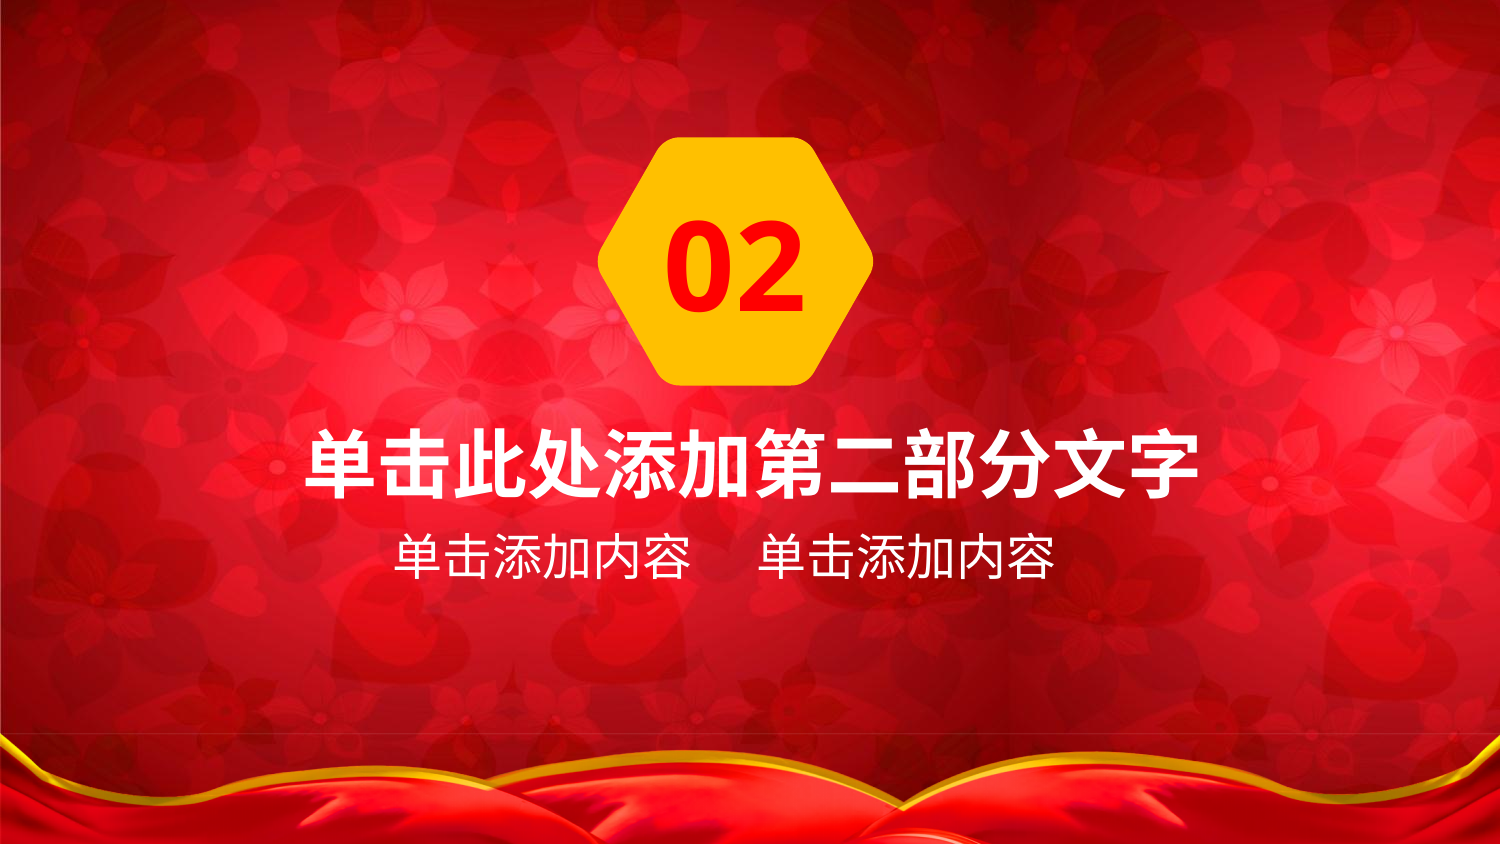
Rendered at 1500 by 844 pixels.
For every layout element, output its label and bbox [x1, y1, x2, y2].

text_box [0, 0, 1500, 844]
